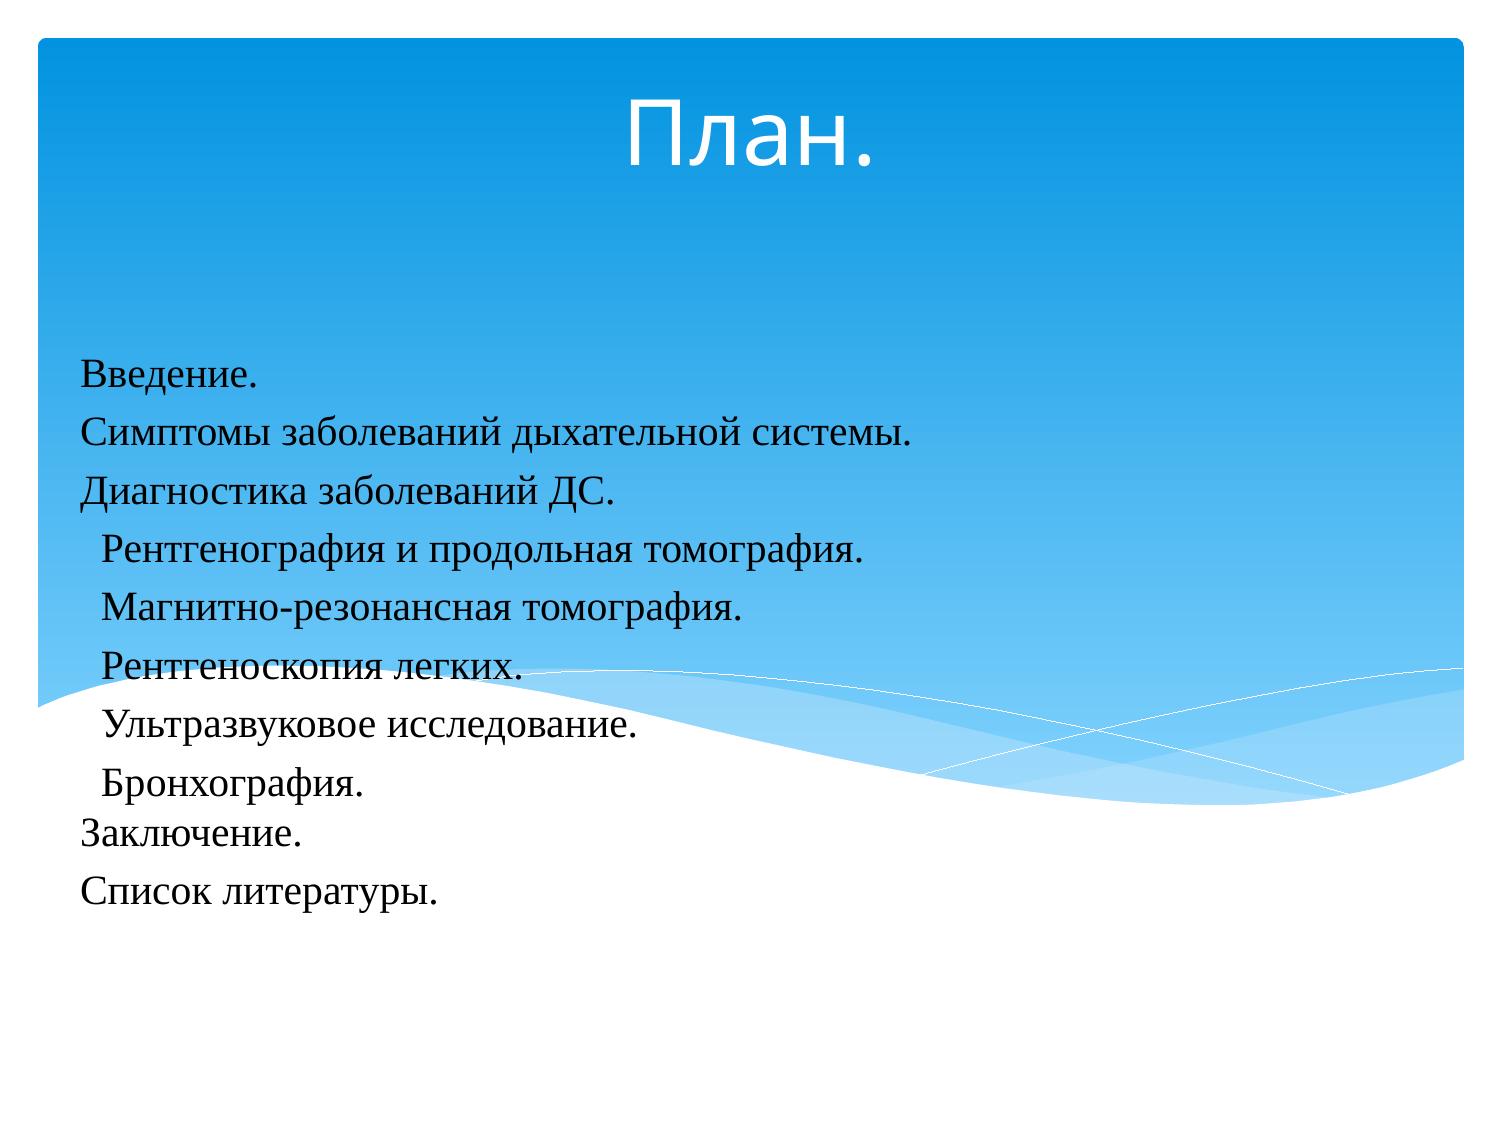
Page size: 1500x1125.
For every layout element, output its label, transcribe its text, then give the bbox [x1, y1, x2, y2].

title План. [112, 66, 1388, 317]
list Введение. Симптомы заболеваний дыхательной системы. Диагностика заболеваний ДС. Рентгенография и продольная томография. Магнитно-резонансная томография. Рентгеноскопия легких. Ультразвуковое исследование. Бронхография. Заключение. Список литературы. [64, 338, 1118, 929]
